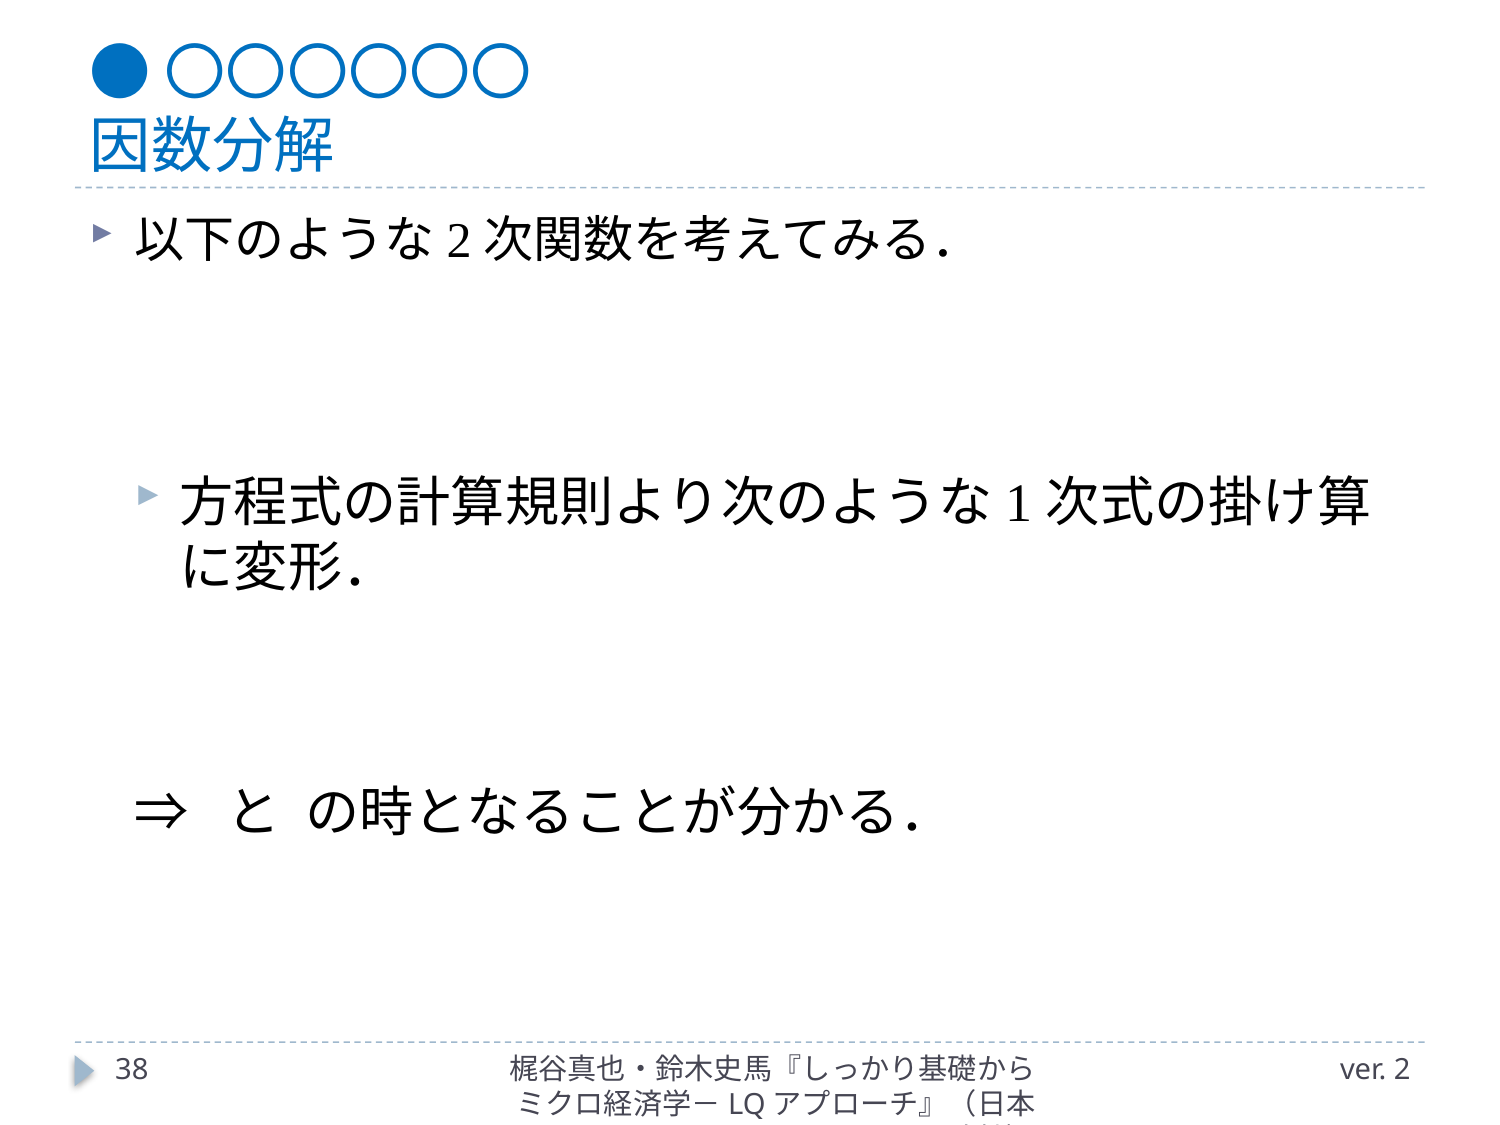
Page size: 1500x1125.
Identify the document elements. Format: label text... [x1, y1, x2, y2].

slide_number 38 [100, 1042, 426, 1103]
title ●〇〇〇〇〇〇 因数分解 [75, 24, 1425, 188]
slide_number ver. 2 [1050, 1042, 1426, 1103]
footer 梶谷真也・鈴木史馬『しっかり基礎からミクロ経済学－LQアプローチ』（日本評論社） [475, 1042, 1050, 1103]
